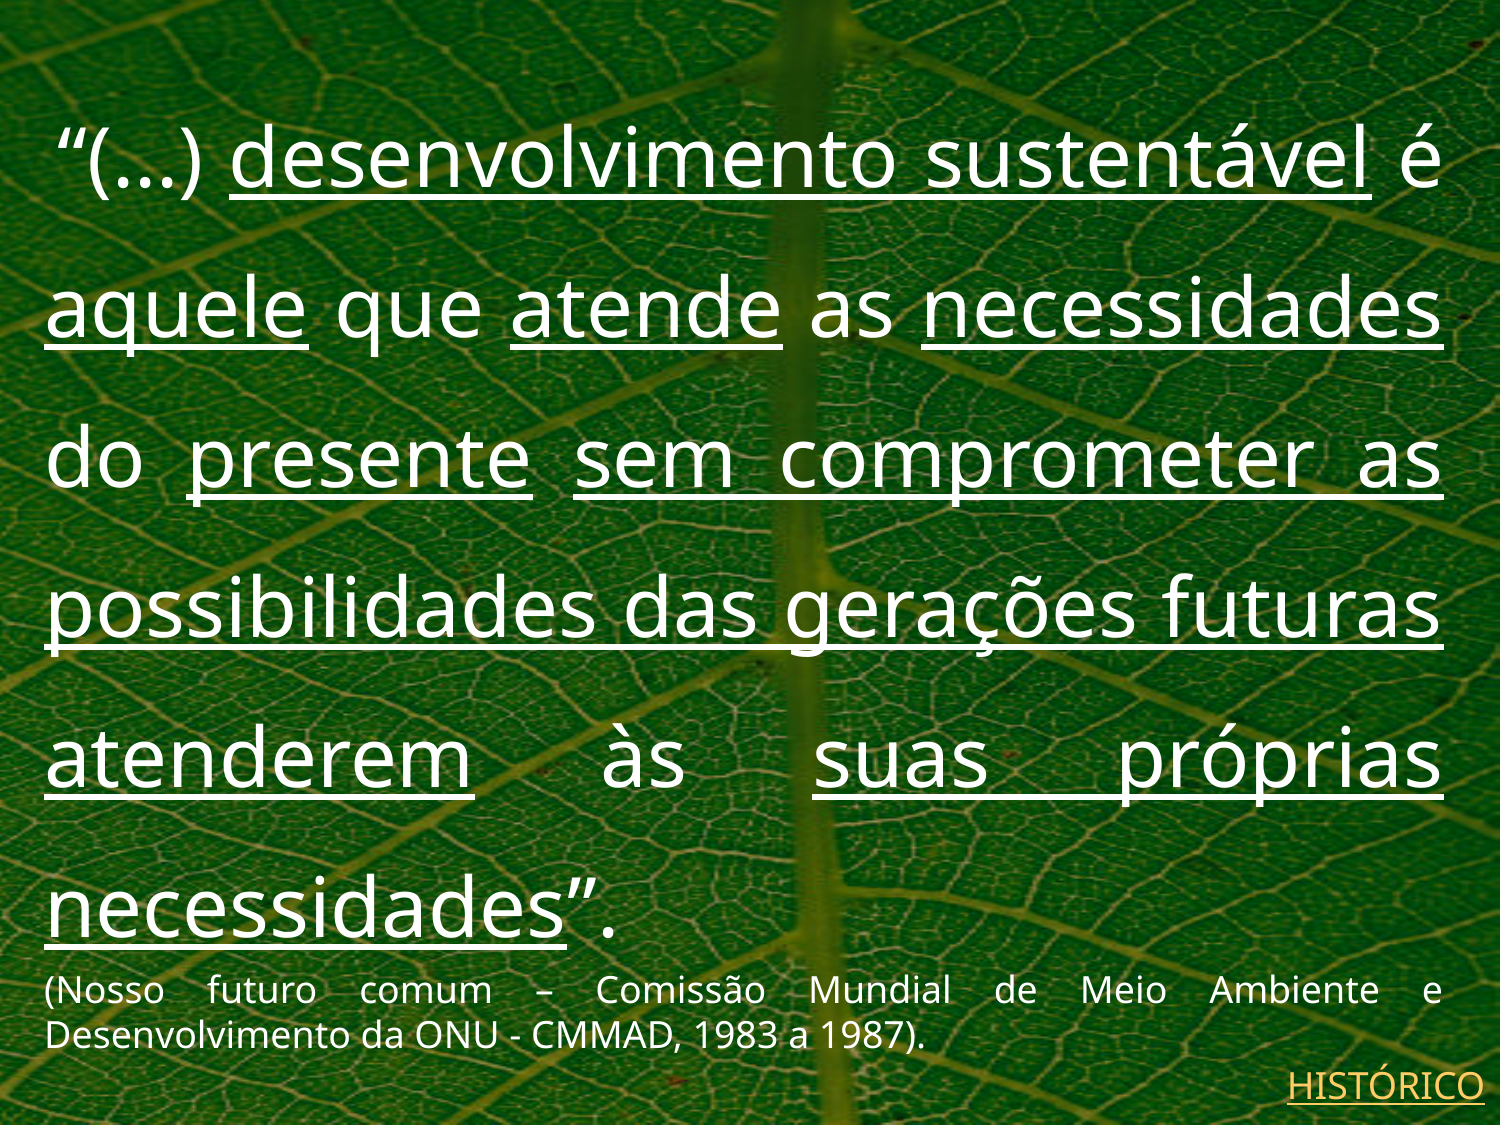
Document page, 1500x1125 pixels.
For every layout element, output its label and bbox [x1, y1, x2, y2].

list [0, 0, 1500, 1125]
